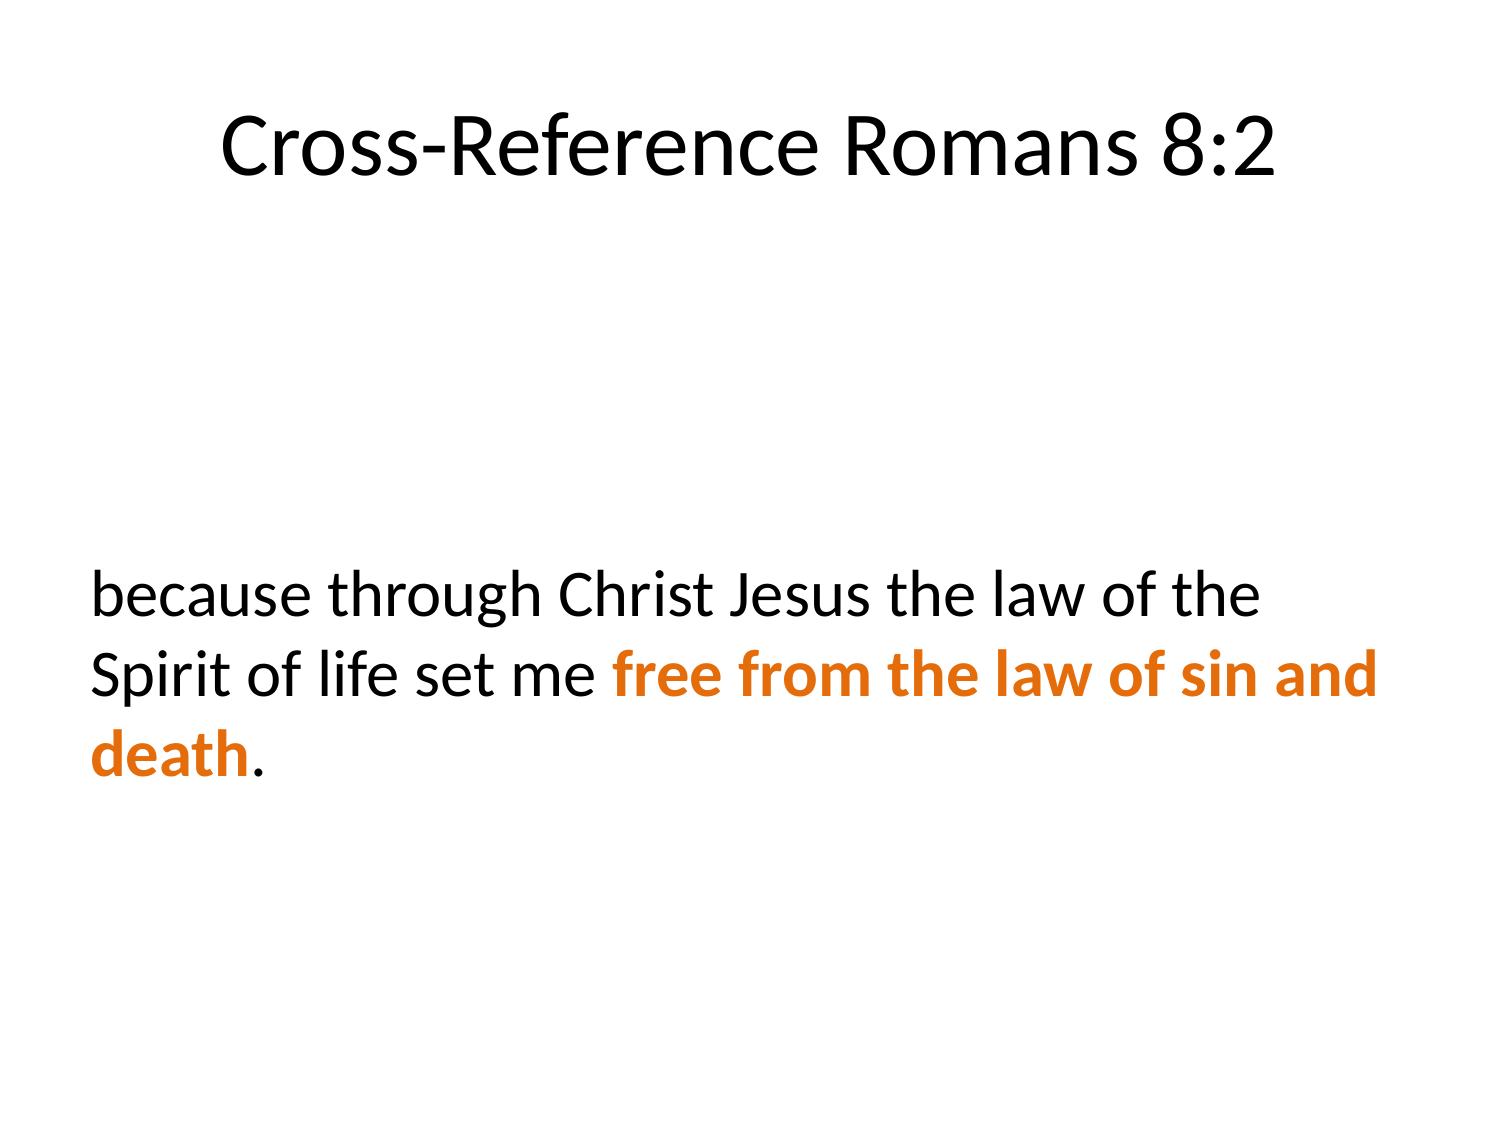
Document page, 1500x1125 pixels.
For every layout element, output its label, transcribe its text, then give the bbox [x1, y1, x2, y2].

list because through Christ Jesus the law of the Spirit of life set me free from the law of sin and death. [75, 262, 1425, 1005]
title Cross-Reference Romans 8:2 [75, 45, 1425, 233]
